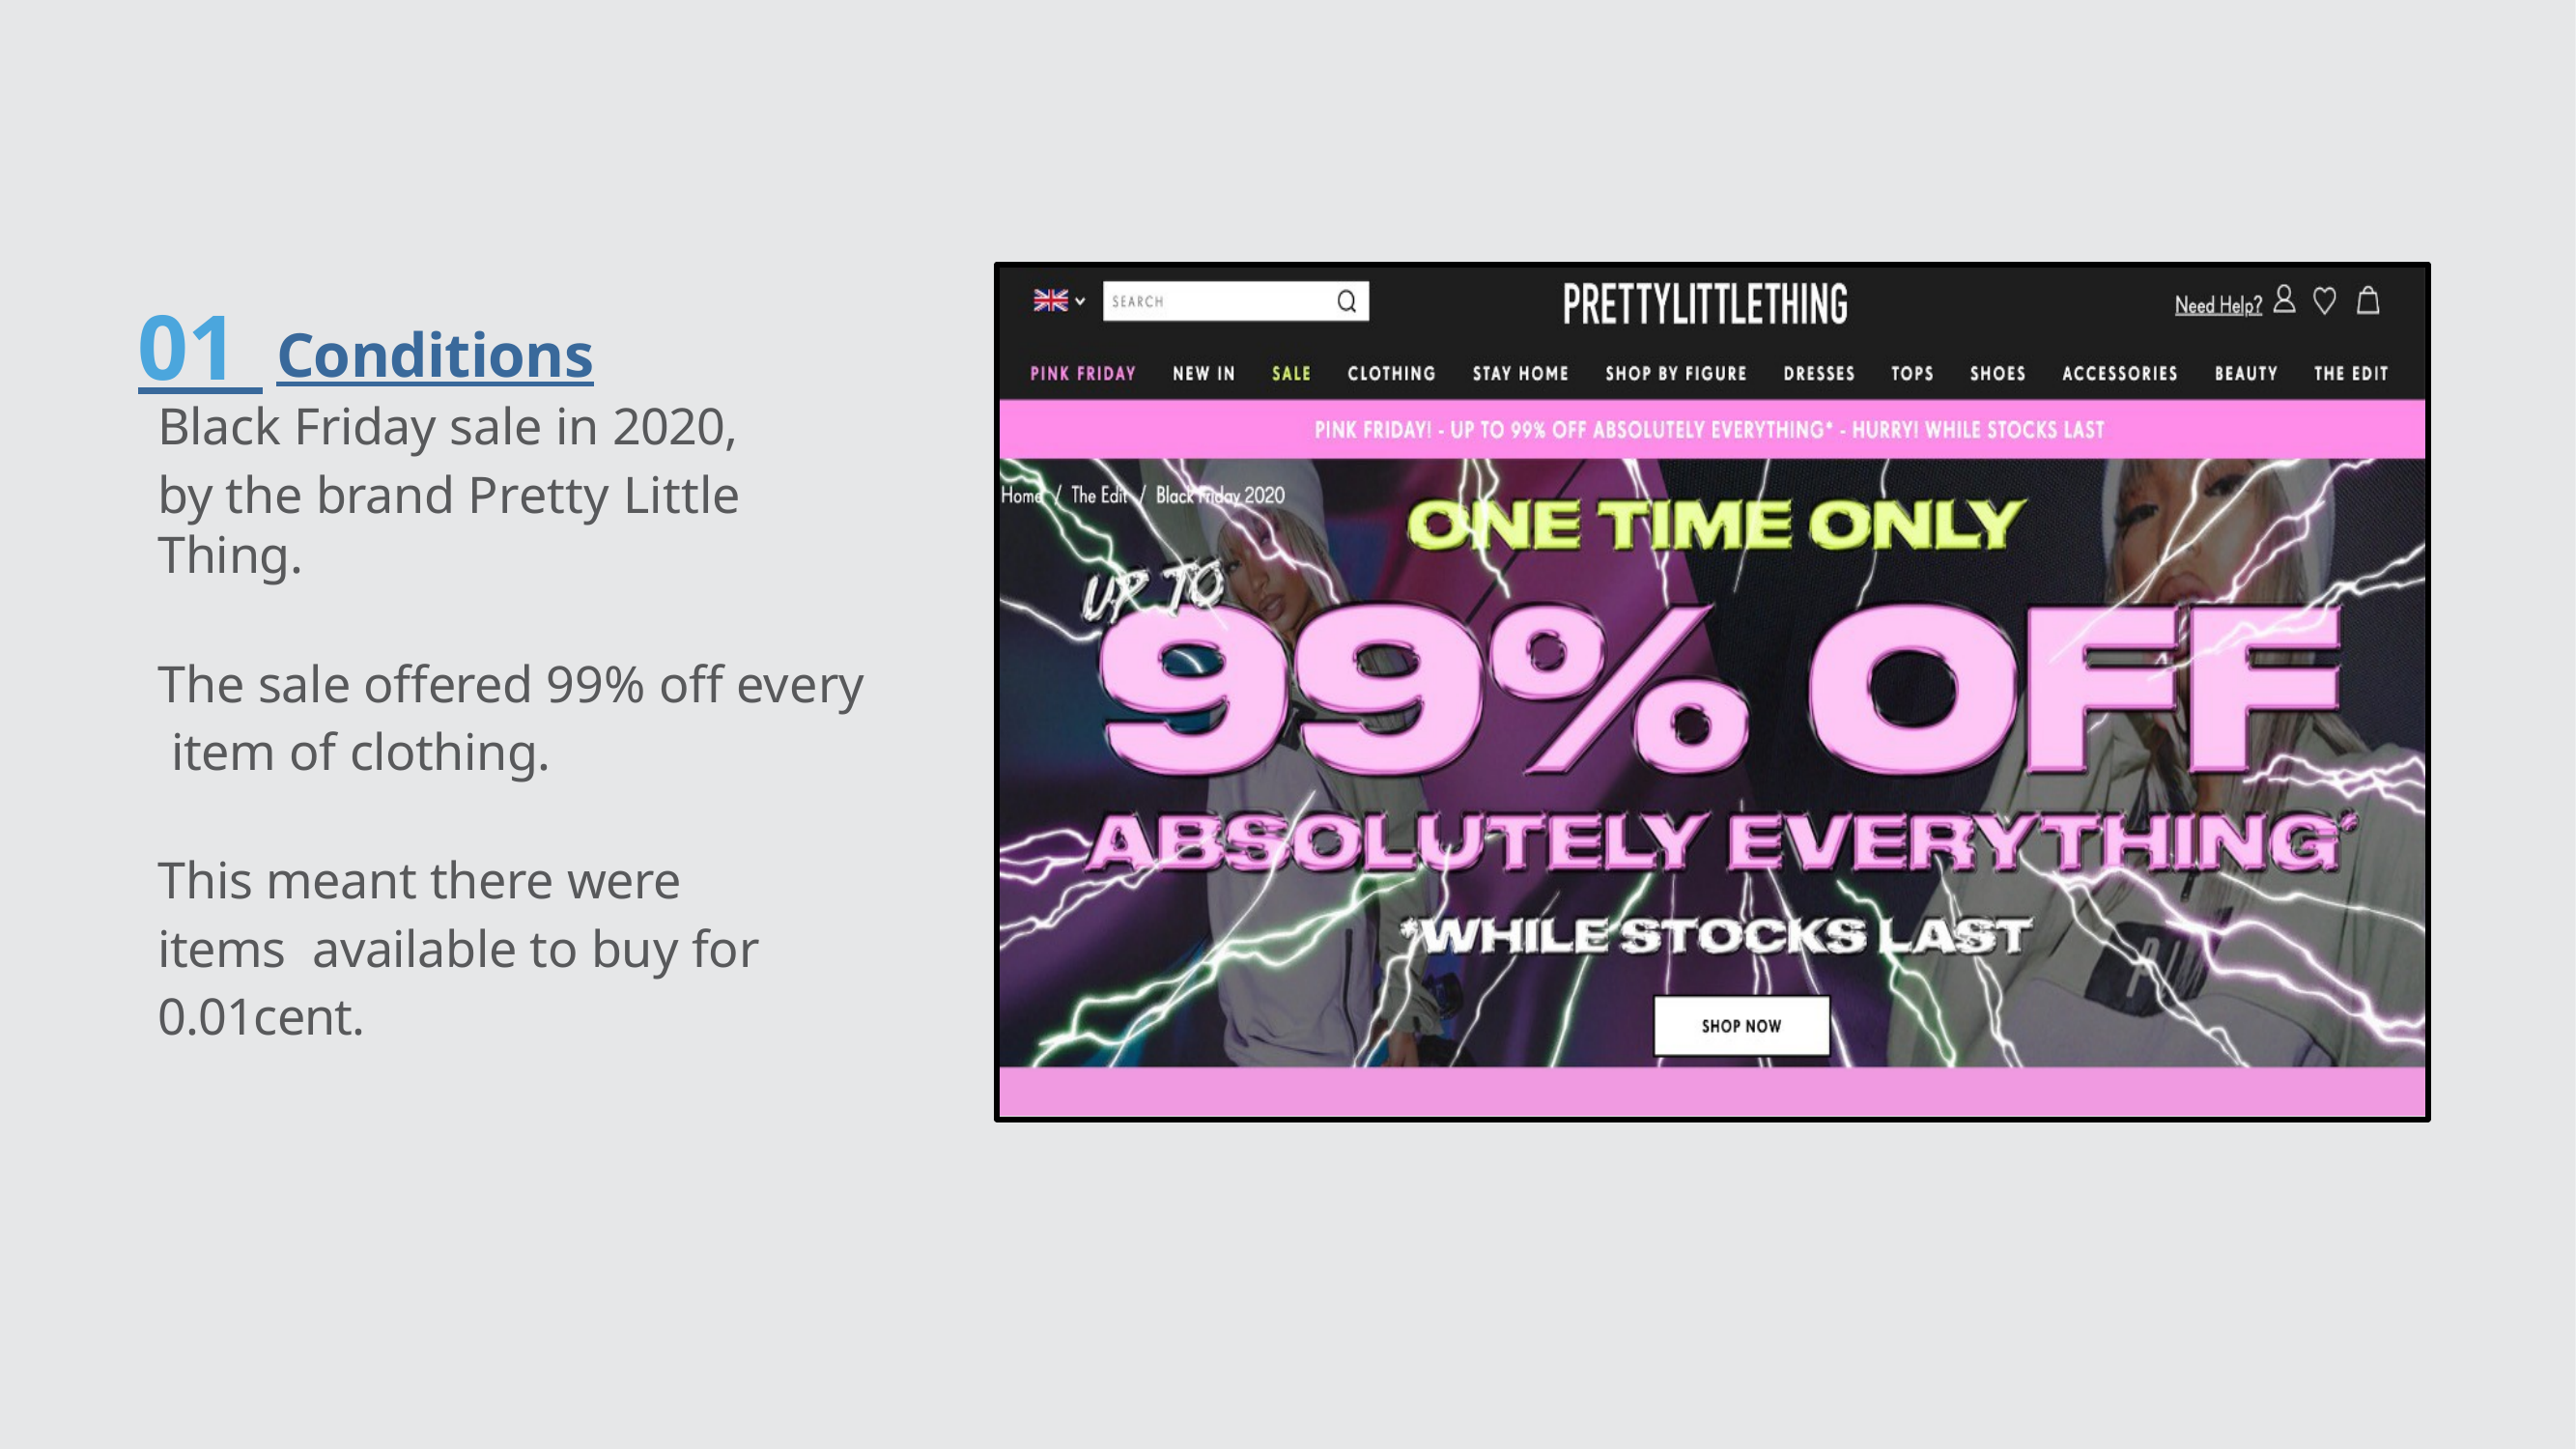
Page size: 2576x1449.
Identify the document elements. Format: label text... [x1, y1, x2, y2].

title 01 Conditions [135, 221, 916, 466]
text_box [993, 260, 2431, 1123]
text_box Black Friday sale in 2020, by the brand Pretty Little Thing. The sale offered 99% off every item of clothing. This meant there were items available to buy for 0.01cent. [156, 384, 897, 1046]
